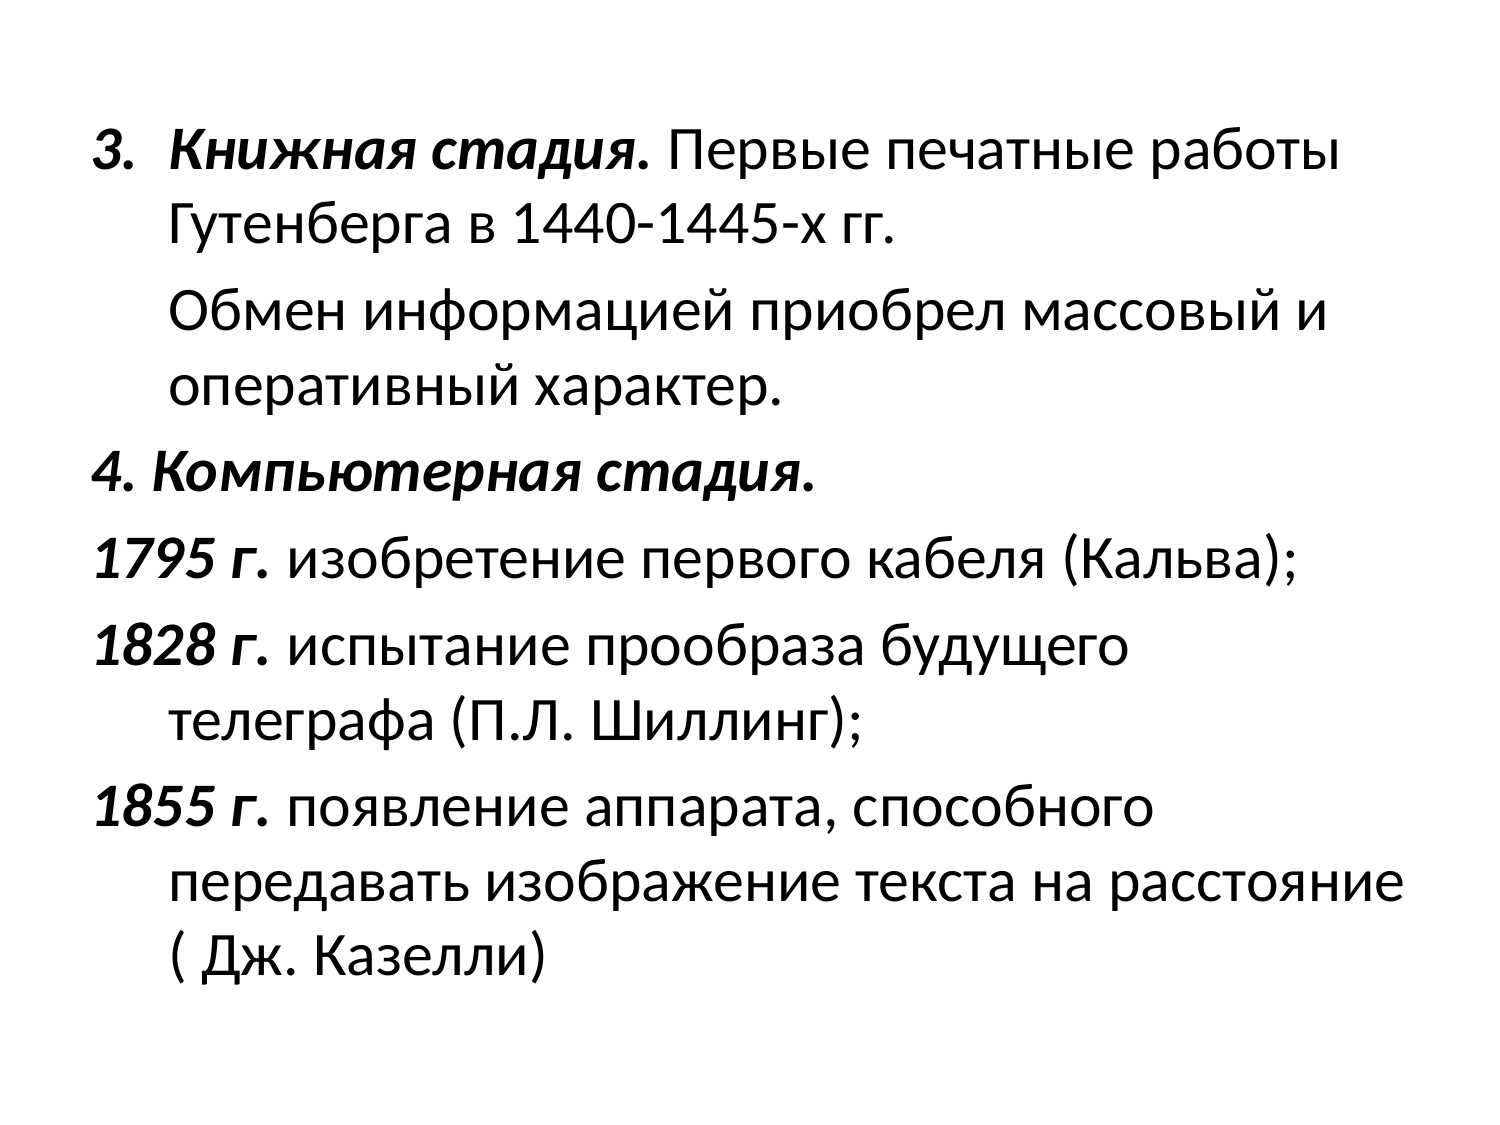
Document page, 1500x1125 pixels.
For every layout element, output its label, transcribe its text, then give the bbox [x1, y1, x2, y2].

list Книжная стадия. Первые печатные работы Гутенберга в 1440-1445-х гг. Обмен информацией приобрел массовый и оперативный характер. 4. Компьютерная стадия. 1795 г. изобретение первого кабеля (Кальва); 1828 г. испытание прообраза будущего телеграфа (П.Л. Шиллинг); 1855 г. появление аппарата, способного передавать изображение текста на расстояние ( Дж. Казелли) [75, 99, 1425, 1005]
